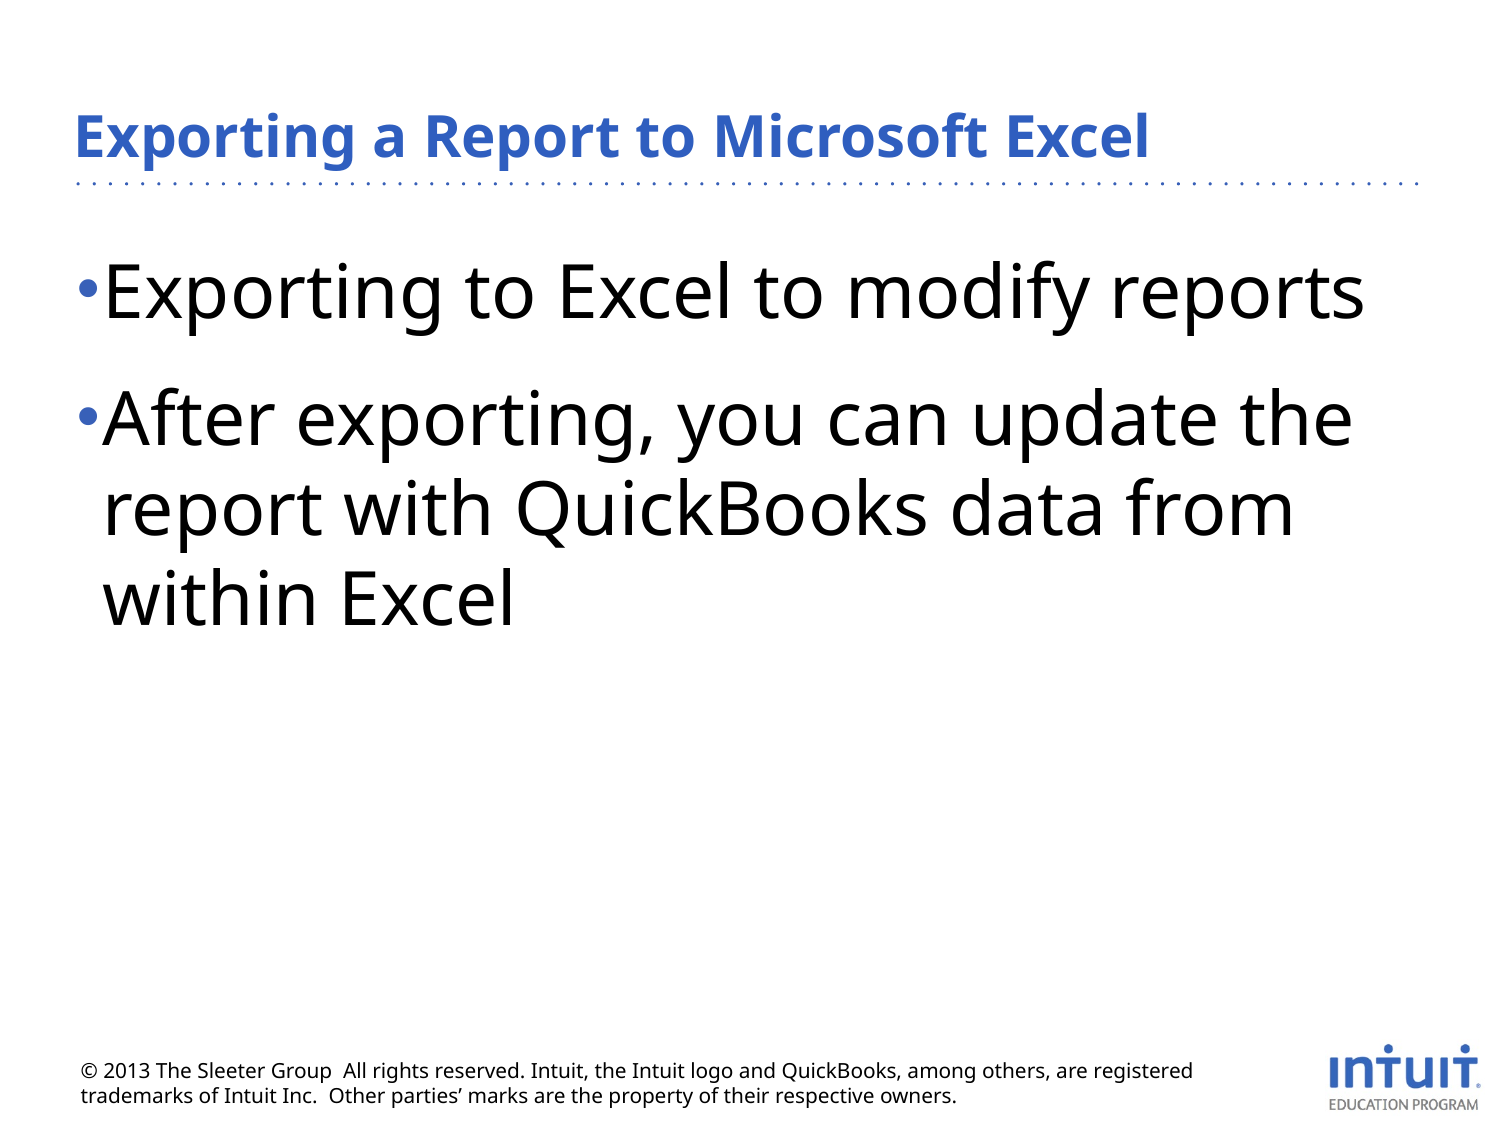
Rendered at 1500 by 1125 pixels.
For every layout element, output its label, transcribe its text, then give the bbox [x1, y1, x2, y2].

list Exporting to Excel to modify reports After exporting, you can update the report with QuickBooks data from within Excel [75, 235, 1424, 1012]
picture [1325, 1039, 1485, 1116]
title Exporting a Report to Microsoft Excel [73, 62, 1424, 169]
